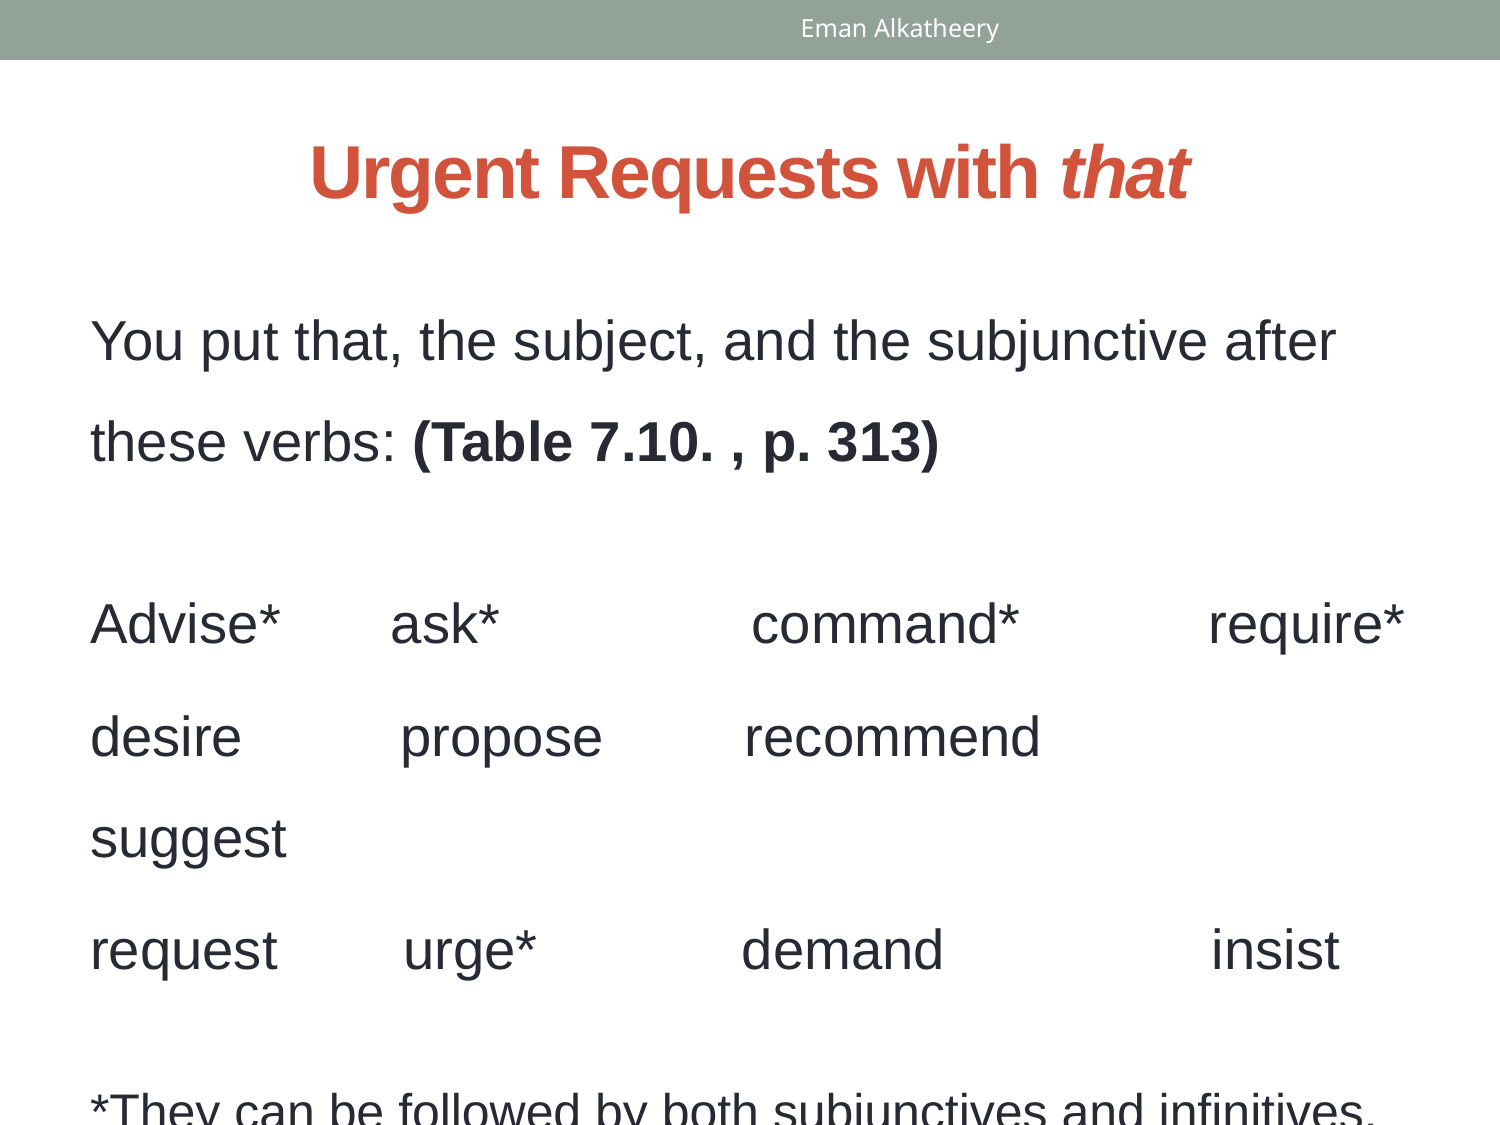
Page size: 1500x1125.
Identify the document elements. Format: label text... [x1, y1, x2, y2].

footer Eman Alkatheery [562, 3, 1238, 57]
list You put that, the subject, and the subjunctive after these verbs: (Table 7.10. , p. 313) Advise* ask* command* require* desire propose recommend suggest request urge* demand insist *They can be followed by both subjunctives and infinitives. [75, 262, 1425, 1063]
title Urgent Requests with that [75, 87, 1425, 250]
